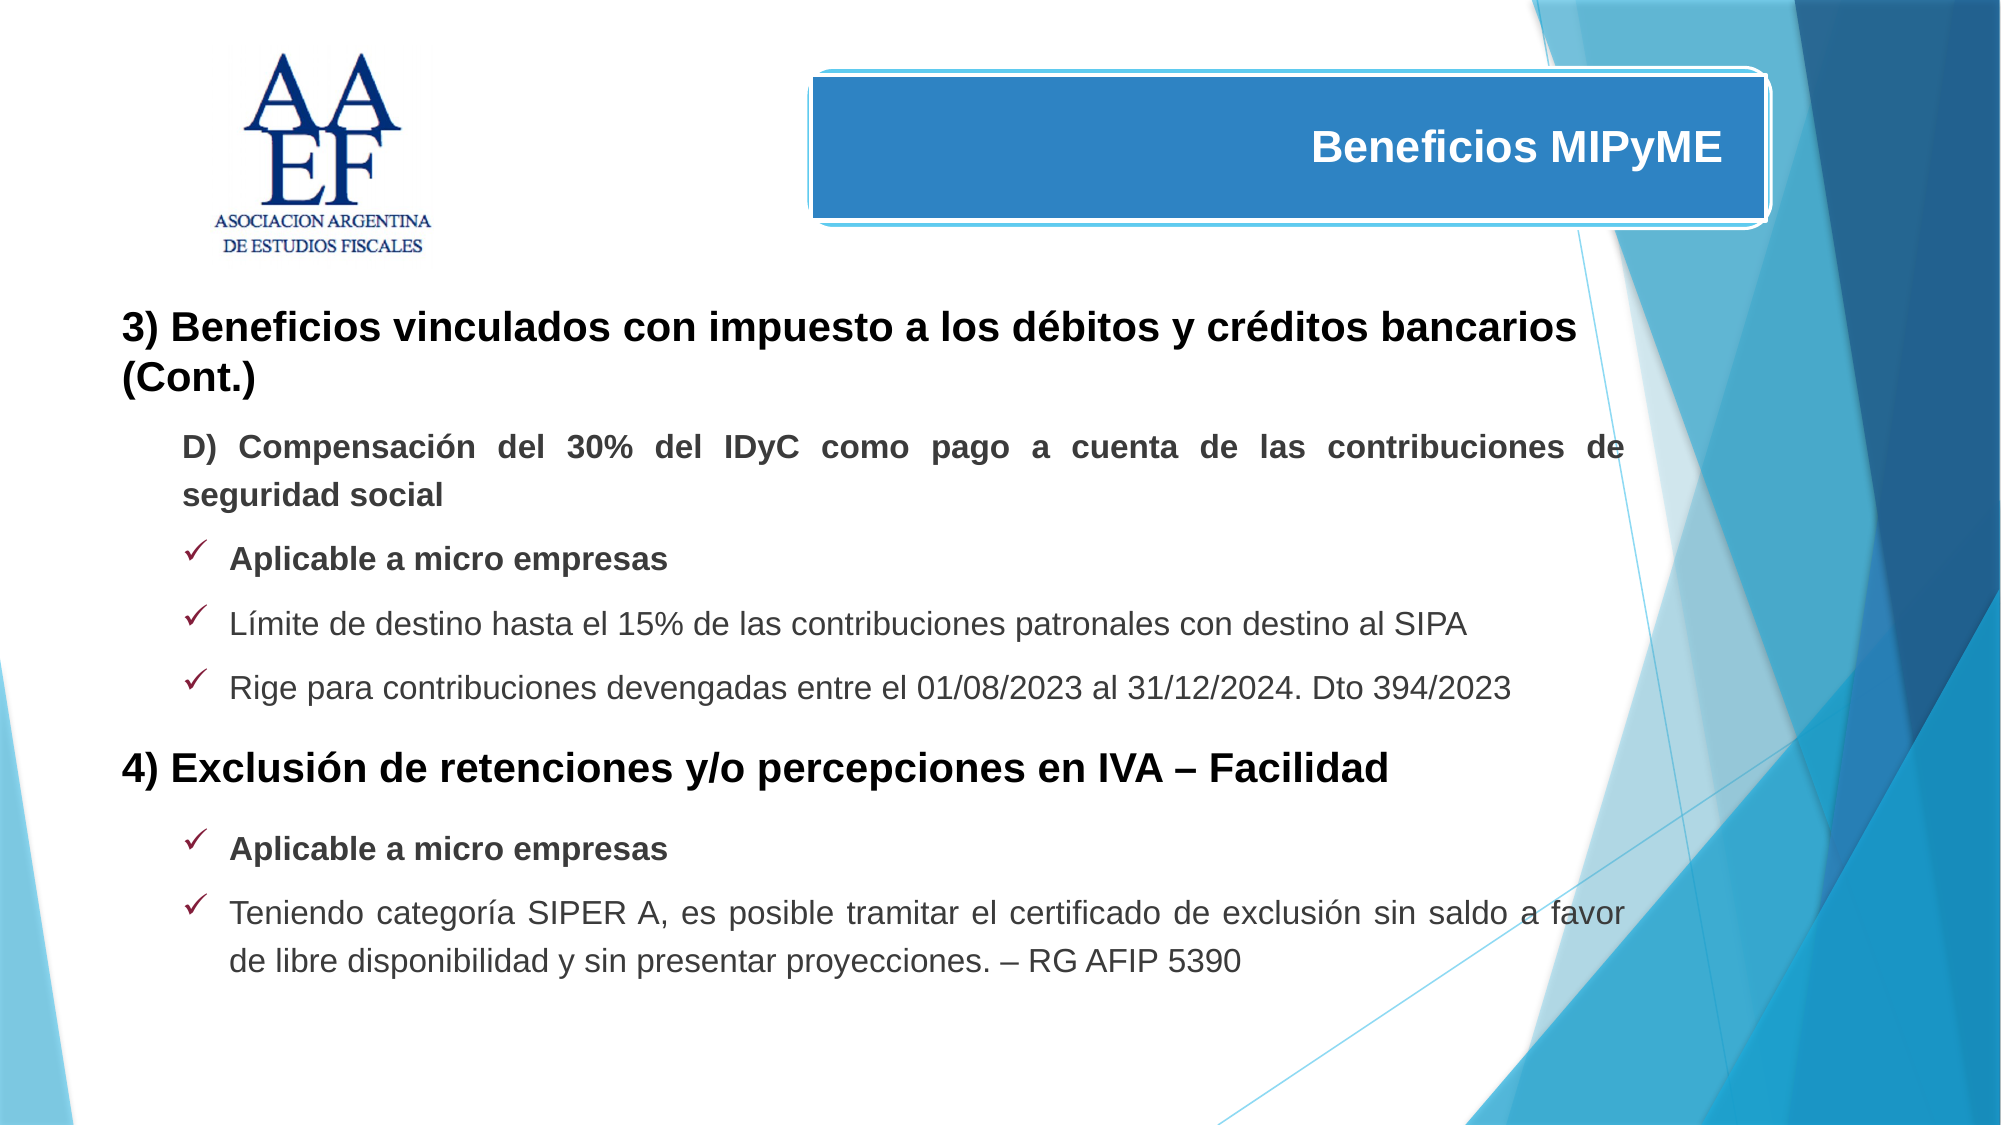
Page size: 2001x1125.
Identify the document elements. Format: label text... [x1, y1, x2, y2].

text_box Aplicable a micro empresas Teniendo categoría SIPER A, es posible tramitar el certificado de exclusión sin saldo a favor de libre disponibilidad y sin presentar proyecciones. – RG AFIP 5390 [77, 811, 1642, 987]
text_box D) Compensación del 30% del IDyC como pago a cuenta de las contribuciones de seguridad social Aplicable a micro empresas Límite de destino hasta el 15% de las contribuciones patronales con destino al SIPA Rige para contribuciones devengadas entre el 01/08/2023 al 31/12/2024. Dto 394/2023 [77, 409, 1642, 714]
text_box 4) Exclusión de retenciones y/o percepciones en IVA – Facilidad [106, 733, 1613, 842]
title 3) Beneficios vinculados con impuesto a los débitos y créditos bancarios (Cont.) [106, 292, 1613, 400]
picture [209, 45, 434, 270]
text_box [805, 66, 1772, 229]
